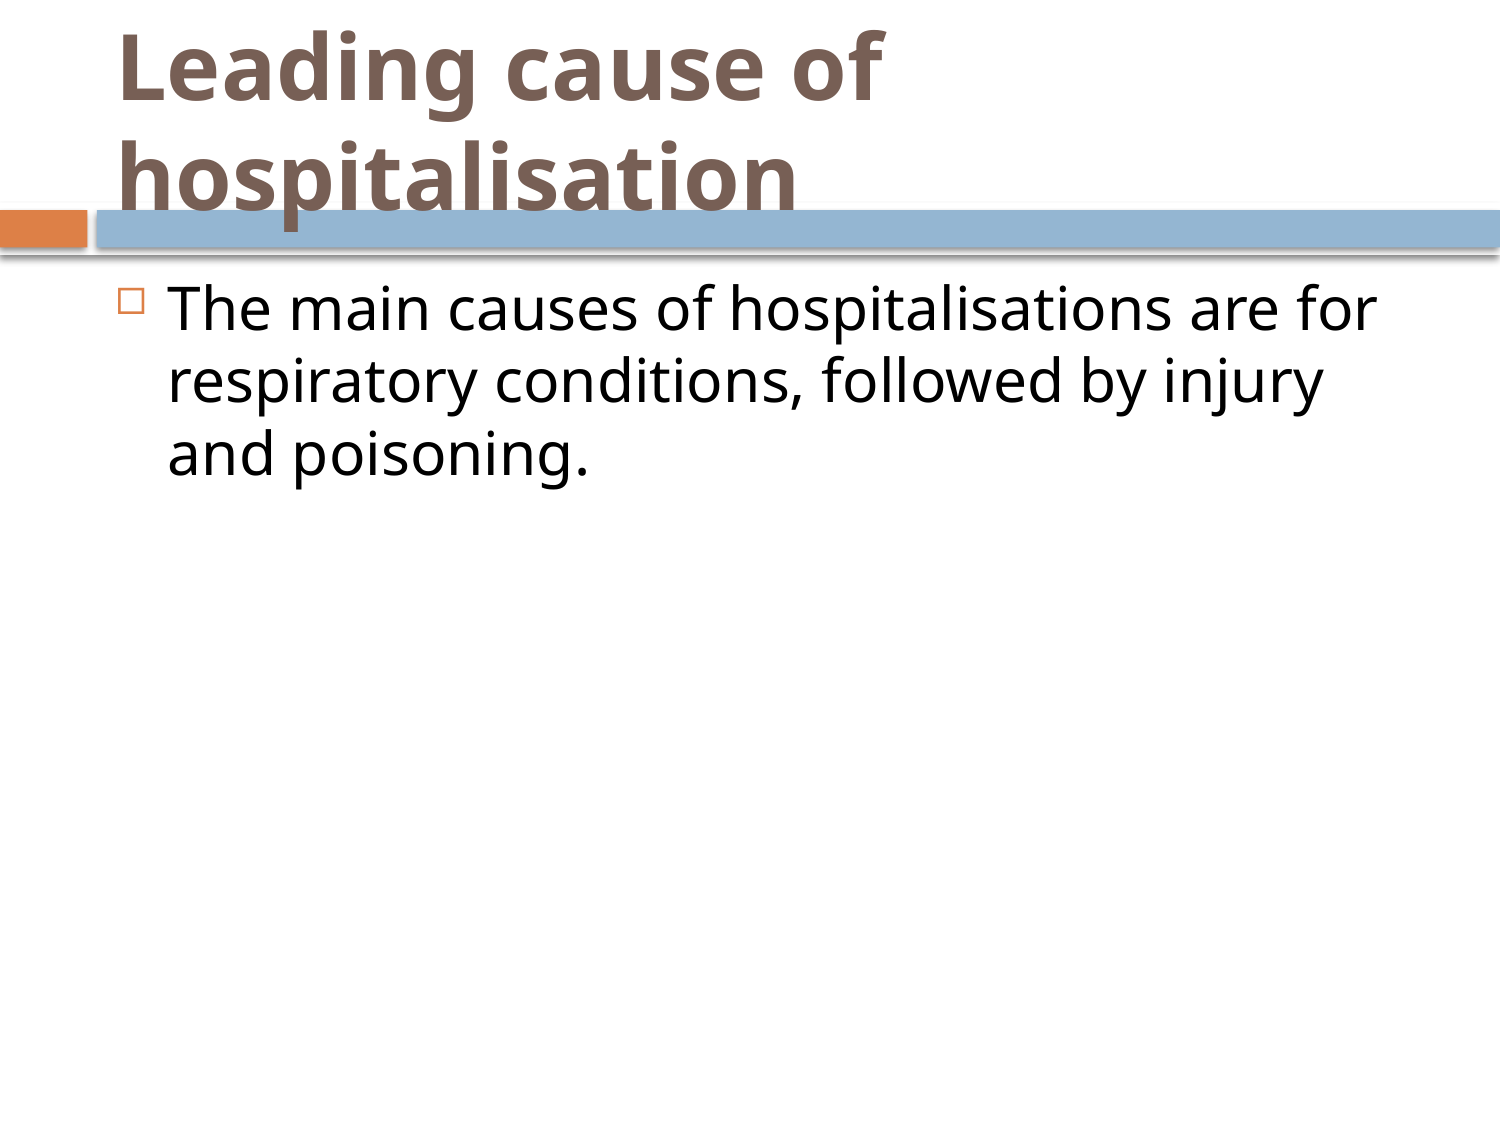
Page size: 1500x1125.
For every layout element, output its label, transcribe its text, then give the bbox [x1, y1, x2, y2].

title Leading cause of hospitalisation [100, 37, 1438, 200]
list The main causes of hospitalisations are for respiratory conditions, followed by injury and poisoning. [100, 262, 1438, 1000]
